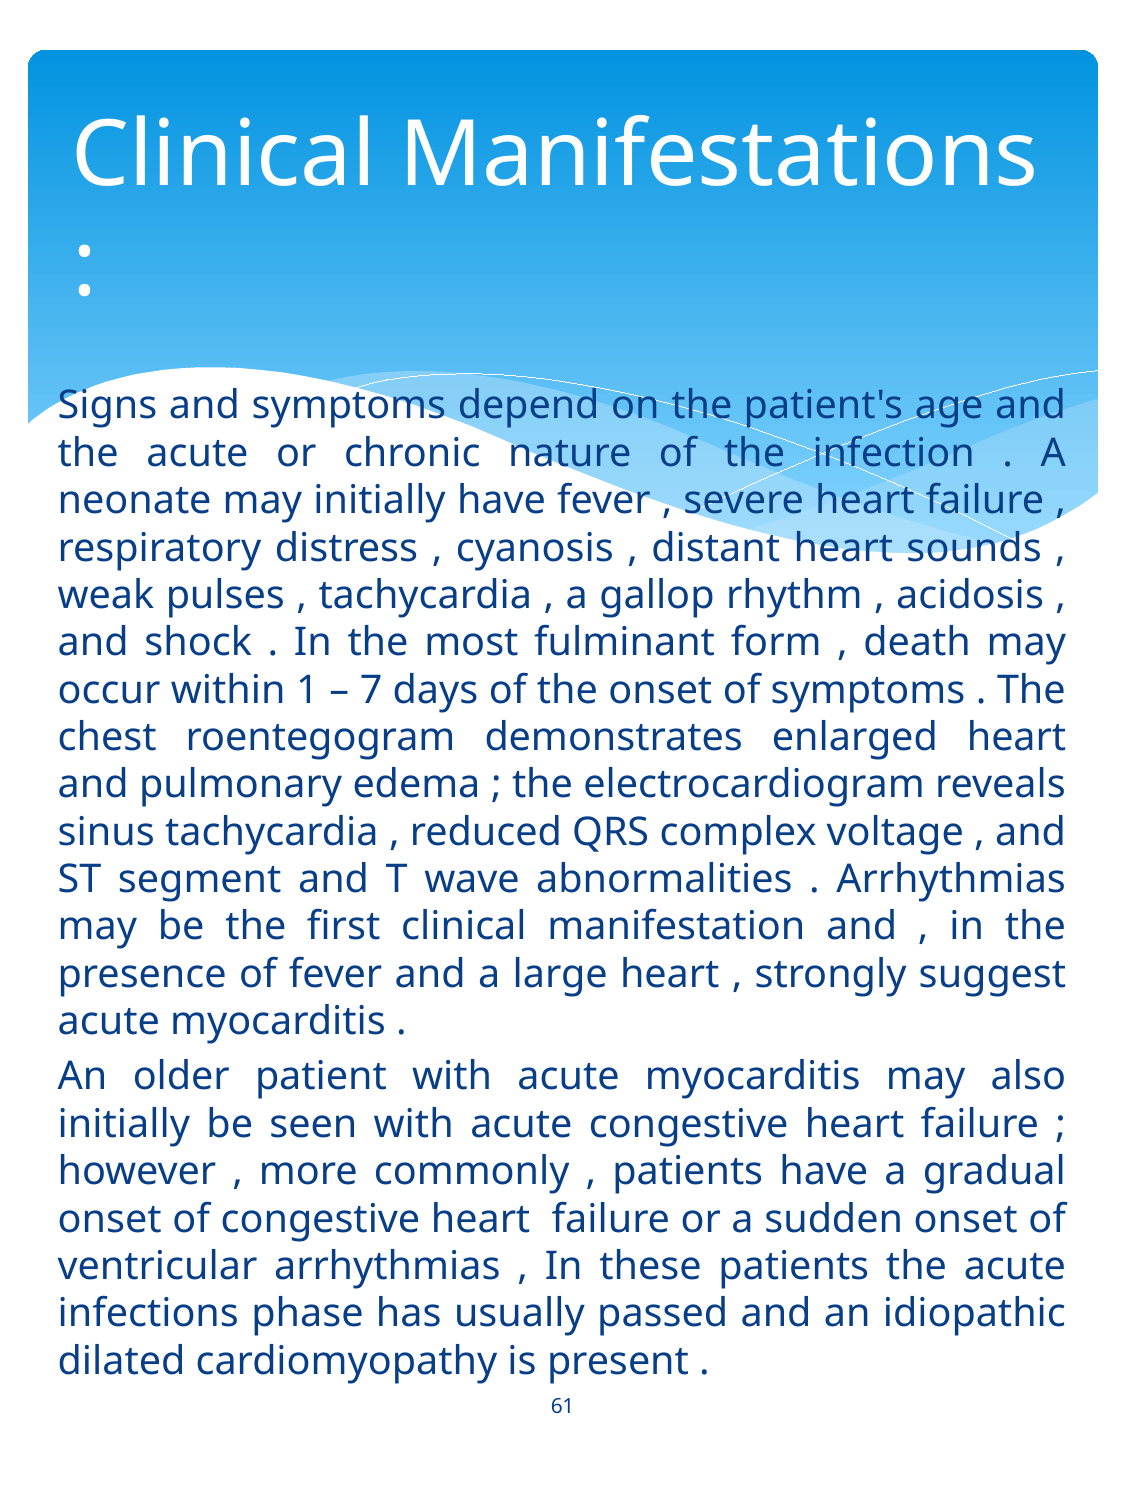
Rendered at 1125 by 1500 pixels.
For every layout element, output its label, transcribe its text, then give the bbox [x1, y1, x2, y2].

list Signs and symptoms depend on the patient's age and the acute or chronic nature of the infection . A neonate may initially have fever , severe heart failure , respiratory distress , cyanosis , distant heart sounds , weak pulses , tachycardia , a gallop rhythm , acidosis , and shock . In the most fulminant form , death may occur within 1 – 7 days of the onset of symptoms . The chest roentegogram demonstrates enlarged heart and pulmonary edema ; the electrocardiogram reveals sinus tachycardia , reduced QRS complex voltage , and ST segment and T wave abnormalities . Arrhythmias may be the first clinical manifestation and , in the presence of fever and a large heart , strongly suggest acute myocarditis . An older patient with acute myocarditis may also initially be seen with acute congestive heart failure ; however , more commonly , patients have a gradual onset of congestive heart failure or a sudden onset of ventricular arrhythmias , In these patients the acute infections phase has usually passed and an idiopathic dilated cardiomyopathy is present . [42, 371, 1083, 1412]
slide_number 61 [491, 1367, 634, 1447]
title Clinical Manifestations : [56, 121, 1069, 396]
